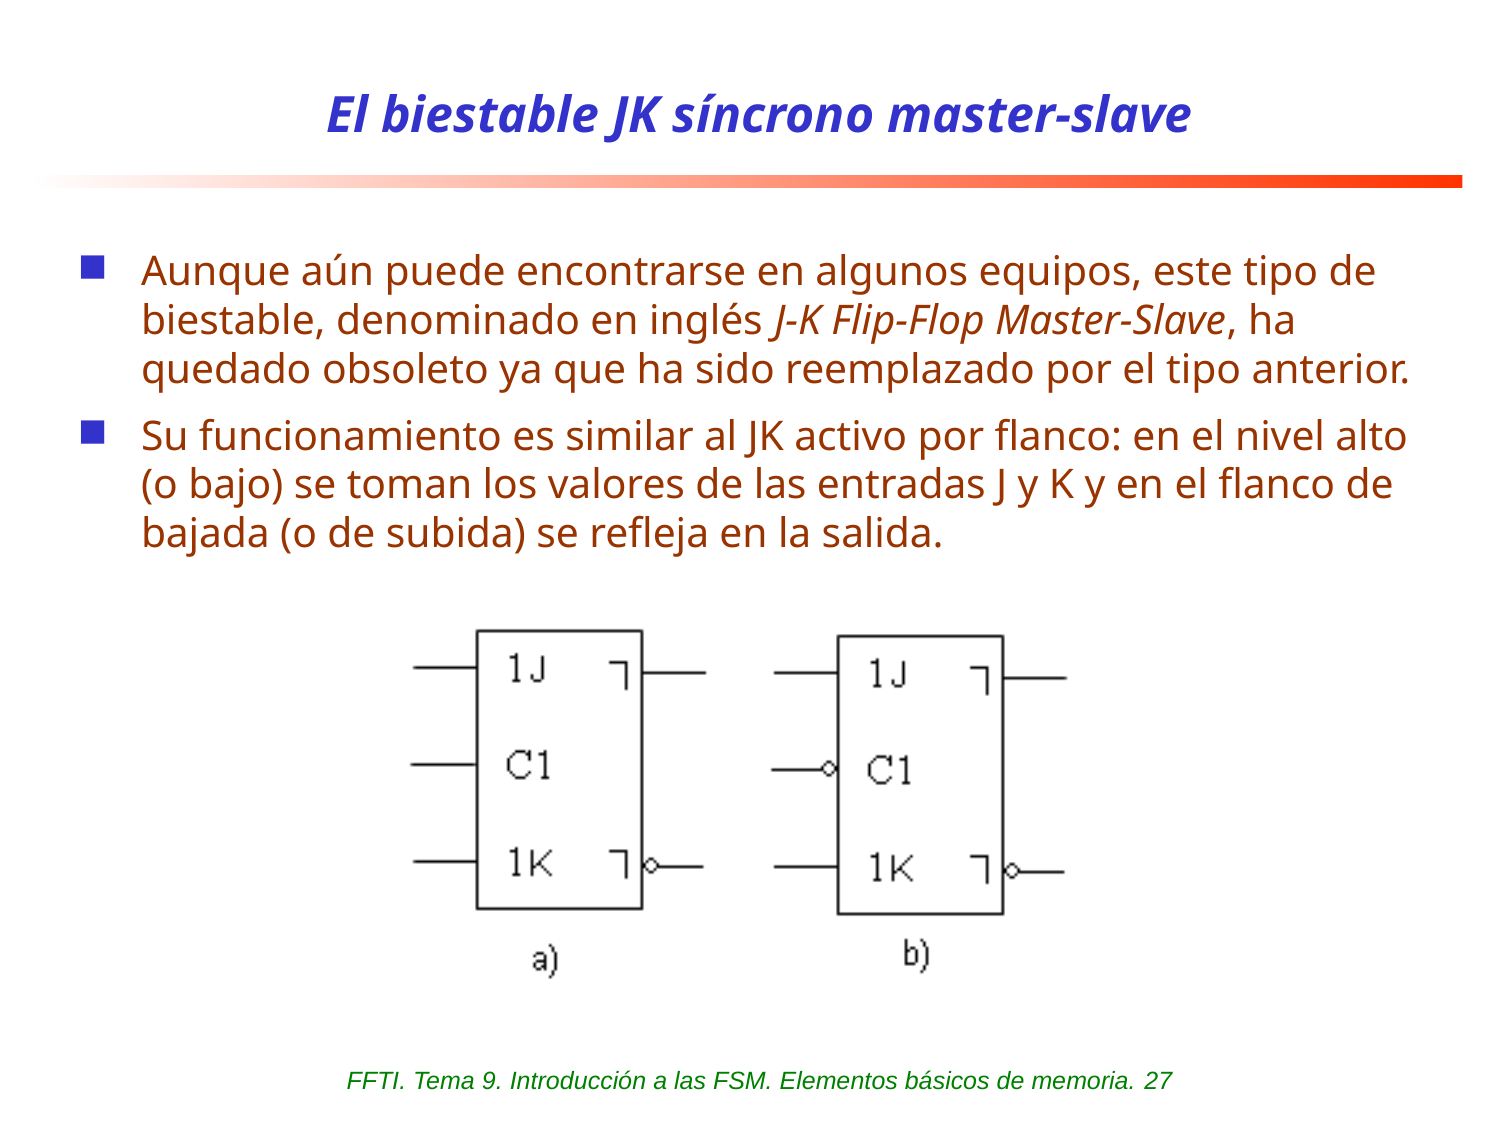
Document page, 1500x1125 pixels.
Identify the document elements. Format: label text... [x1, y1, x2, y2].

footer FFTI. Tema 9. Introducción a las FSM. Elementos básicos de memoria. 27 [68, 1056, 1451, 1103]
list Aunque aún puede encontrarse en algunos equipos, este tipo de biestable, denominado en inglés J-K Flip-Flop Master-Slave, ha quedado obsoleto ya que ha sido reemplazado por el tipo anterior. Su funcionamiento es similar al JK activo por flanco: en el nivel alto (o bajo) se toman los valores de las entradas J y K y en el flanco de bajada (o de subida) se refleja en la salida. [68, 237, 1451, 601]
picture [372, 599, 1107, 1000]
title El biestable JK síncrono master-slave [68, 49, 1451, 176]
